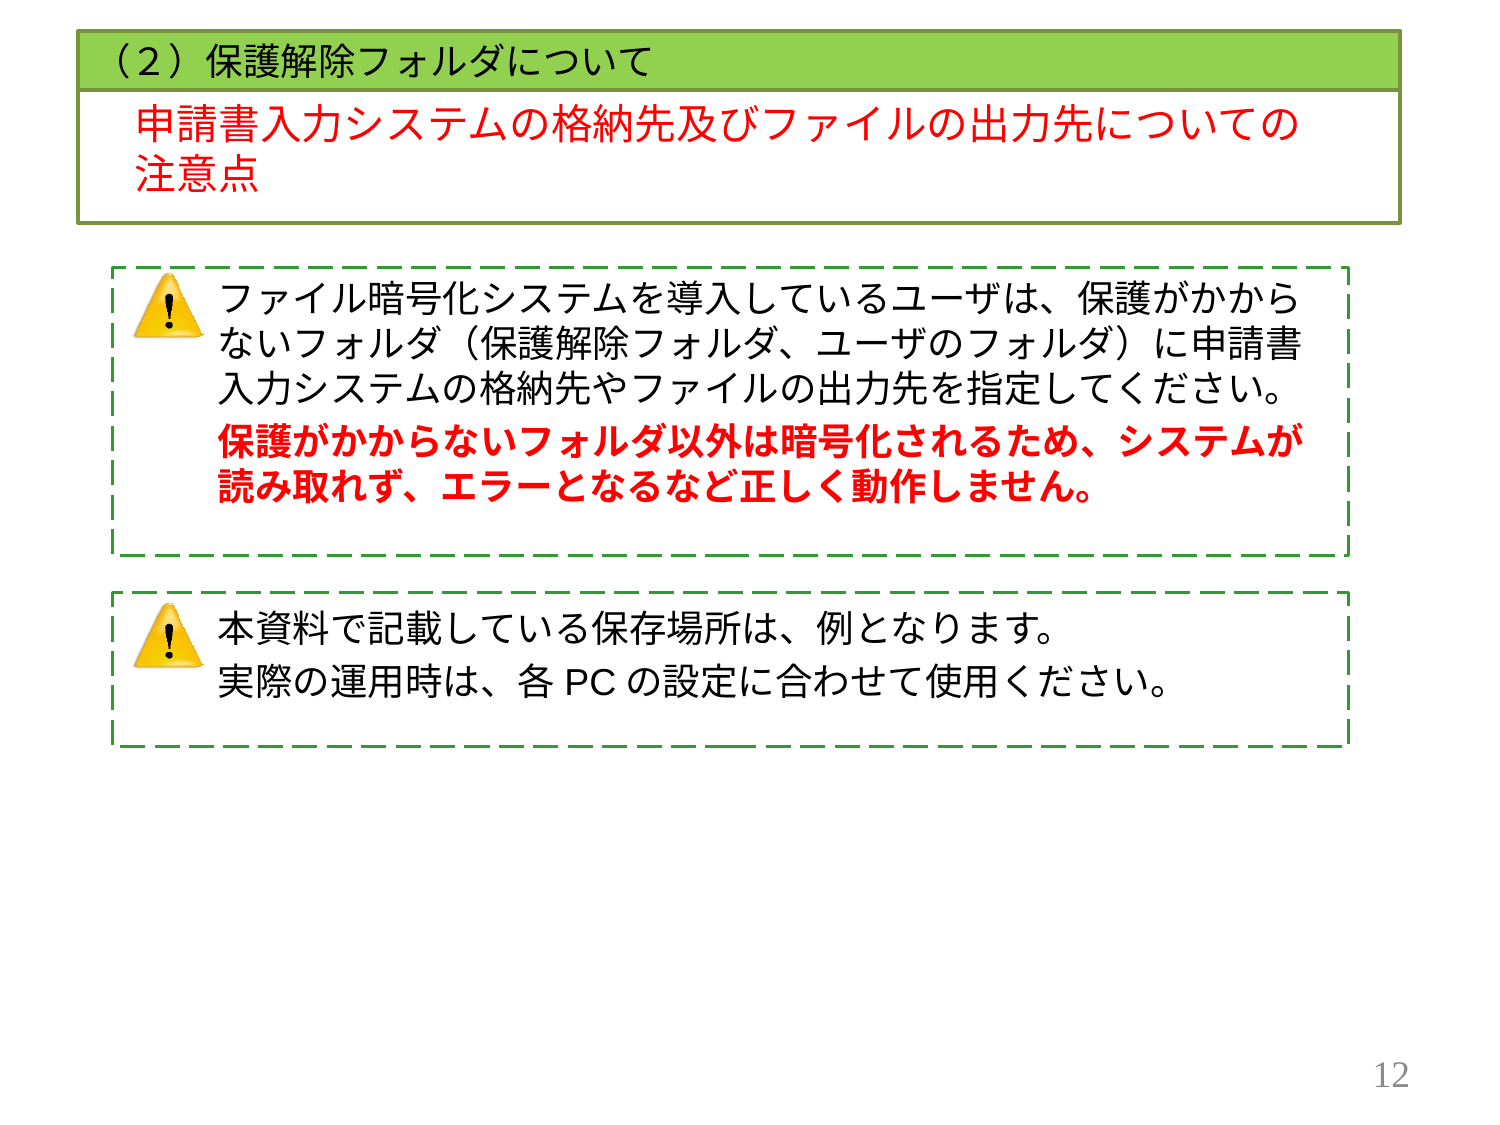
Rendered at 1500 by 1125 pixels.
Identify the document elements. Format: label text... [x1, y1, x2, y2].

slide_number 11 [1074, 1042, 1425, 1103]
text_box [111, 592, 1350, 780]
text_box （２）保護解除フォルダについて [76, 29, 1402, 88]
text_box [111, 267, 1350, 556]
text_box 申請書入力システムの格納先及びファイルの出力先についての 注意点 [76, 88, 1402, 225]
